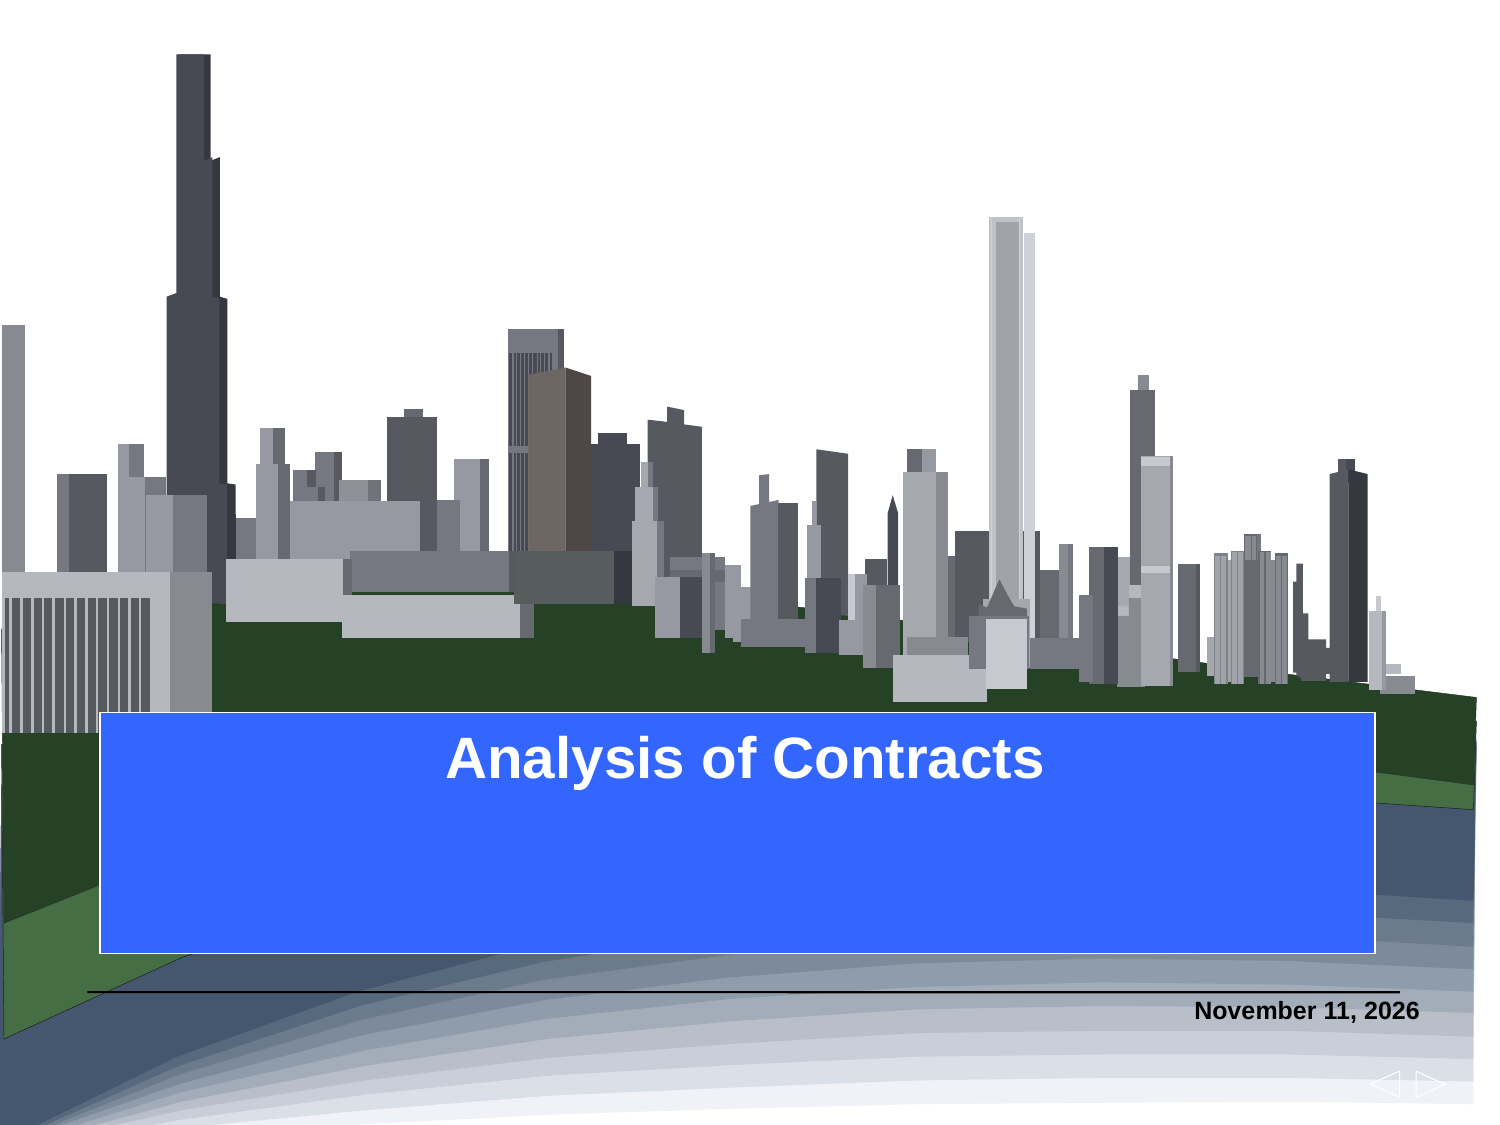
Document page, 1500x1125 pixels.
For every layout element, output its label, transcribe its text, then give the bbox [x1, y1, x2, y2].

title Analysis of Contracts [99, 712, 1376, 954]
